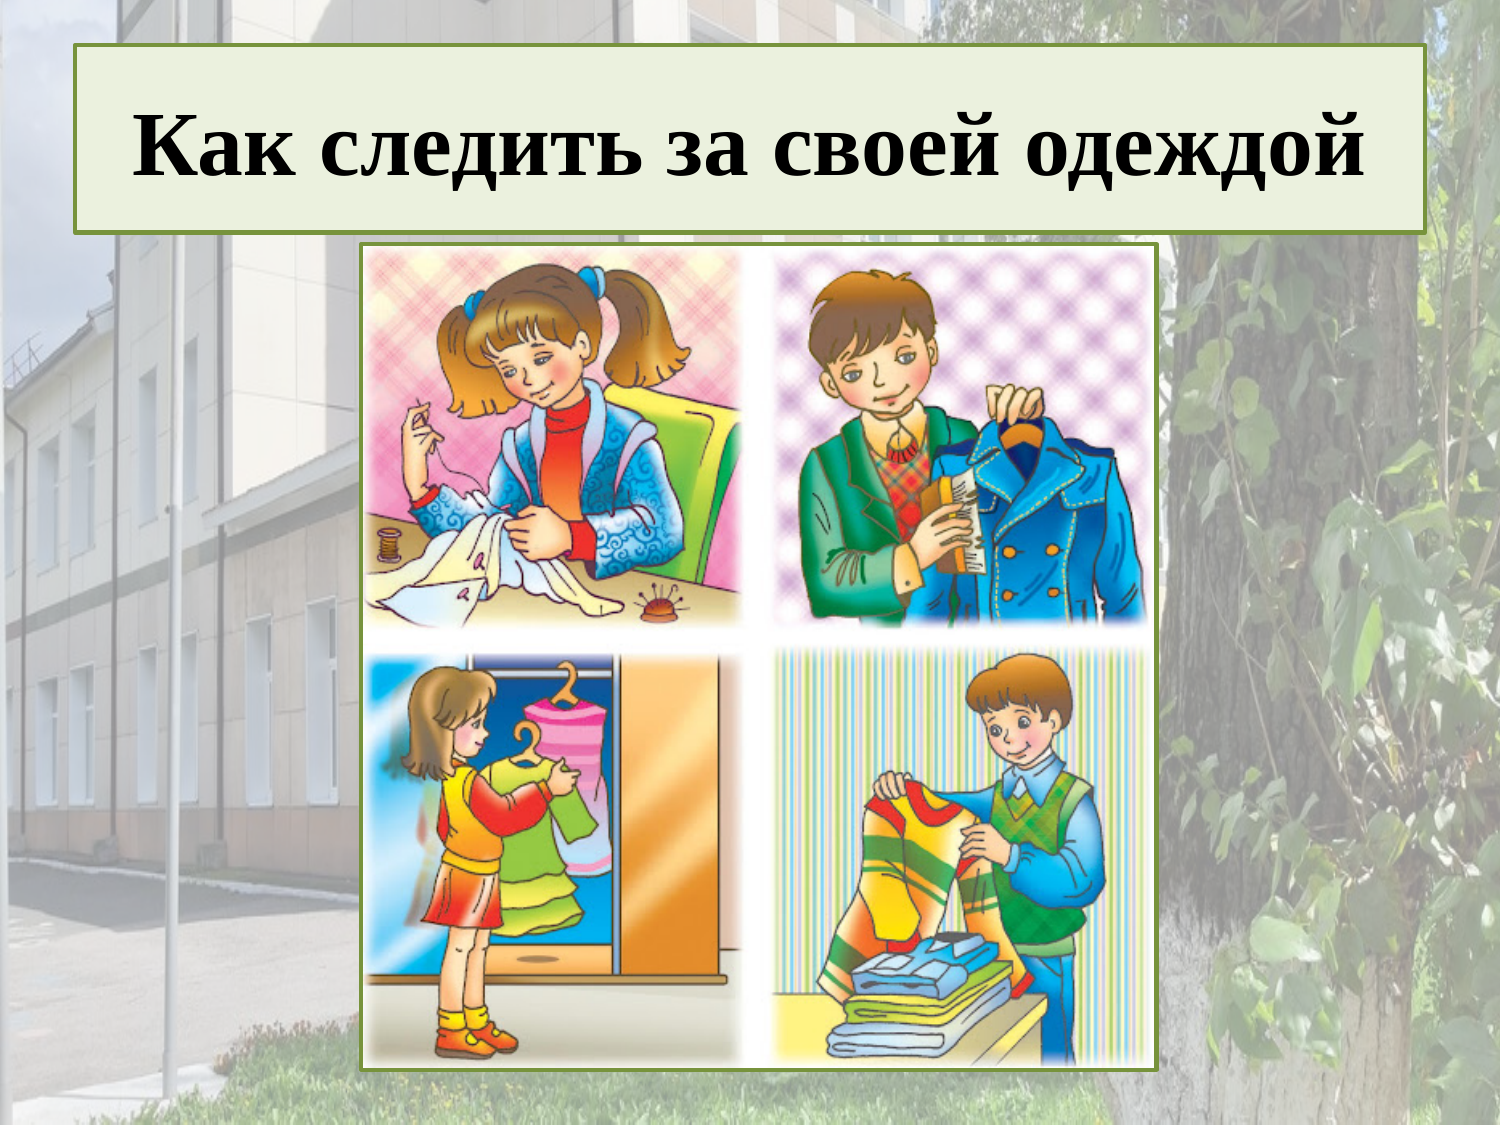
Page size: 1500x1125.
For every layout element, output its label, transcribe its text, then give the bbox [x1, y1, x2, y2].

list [363, 245, 1155, 1068]
title Как следить за своей одеждой [75, 45, 1425, 233]
